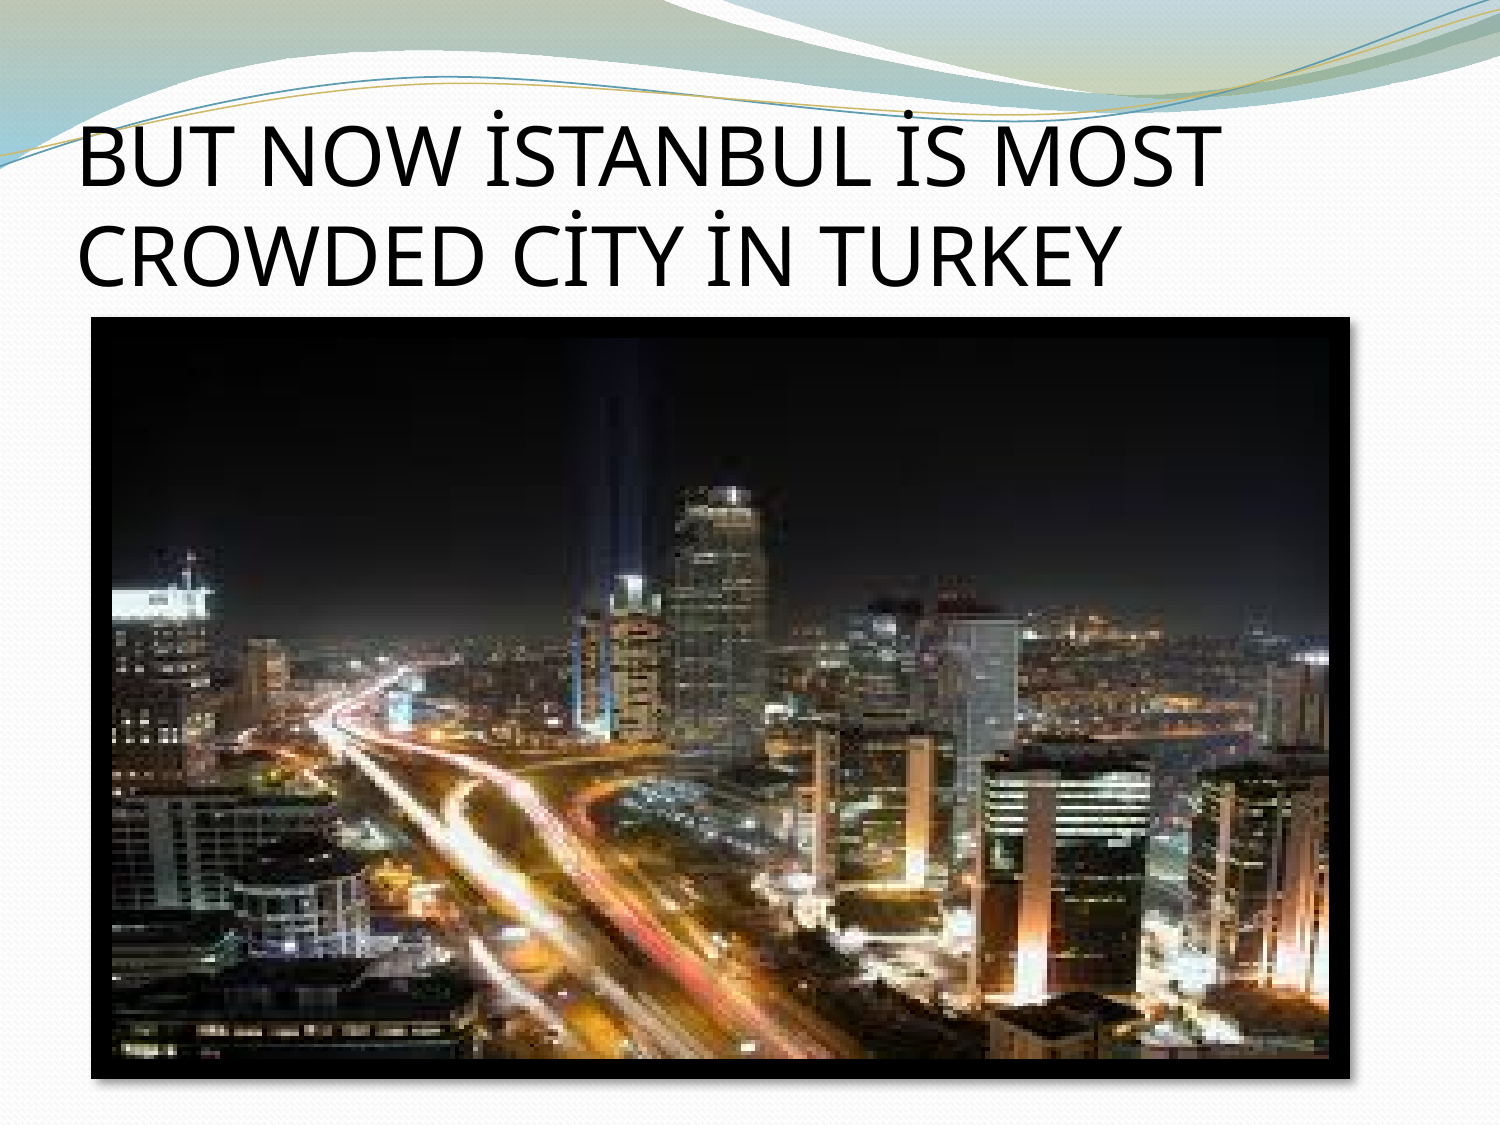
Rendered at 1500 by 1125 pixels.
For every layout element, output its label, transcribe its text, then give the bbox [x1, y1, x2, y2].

picture [111, 337, 1329, 1059]
title BUT NOW İSTANBUL İS MOST CROWDED CİTY İN TURKEY [75, 115, 1425, 303]
